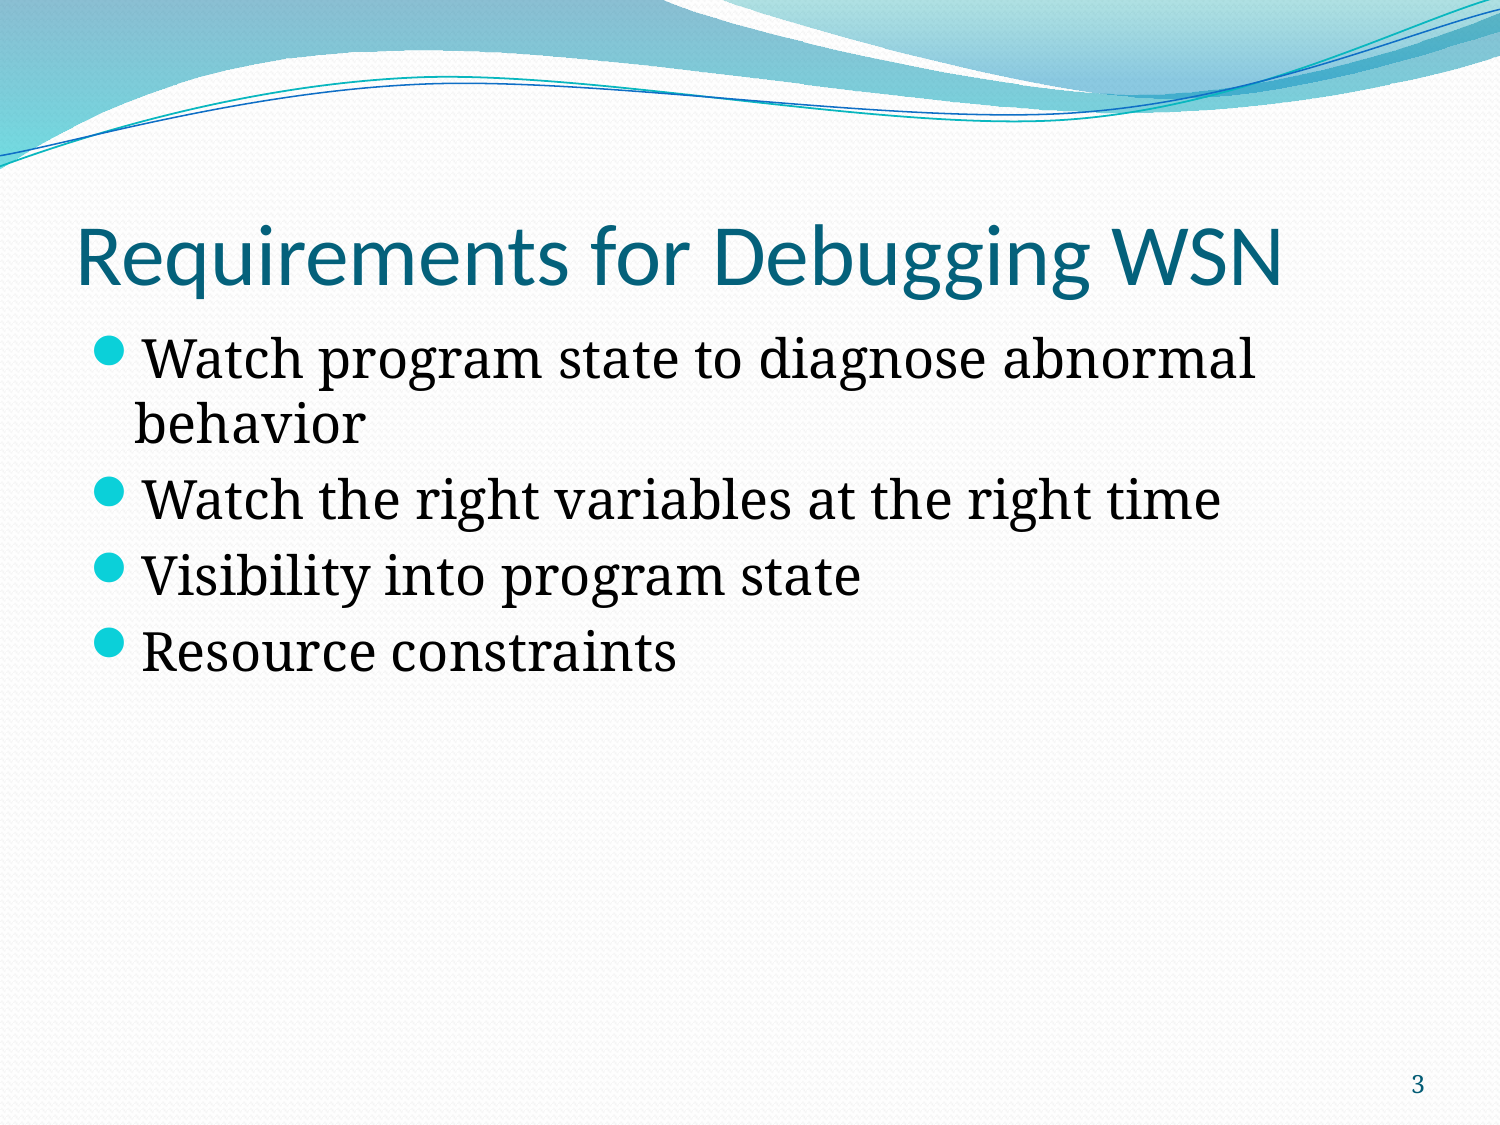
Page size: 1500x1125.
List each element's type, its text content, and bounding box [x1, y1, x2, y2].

title Requirements for Debugging WSN [75, 115, 1425, 303]
slide_number 3 [1299, 1042, 1425, 1103]
list Watch program state to diagnose abnormal behavior Watch the right variables at the right time Visibility into program state Resource constraints [75, 317, 1425, 1038]
